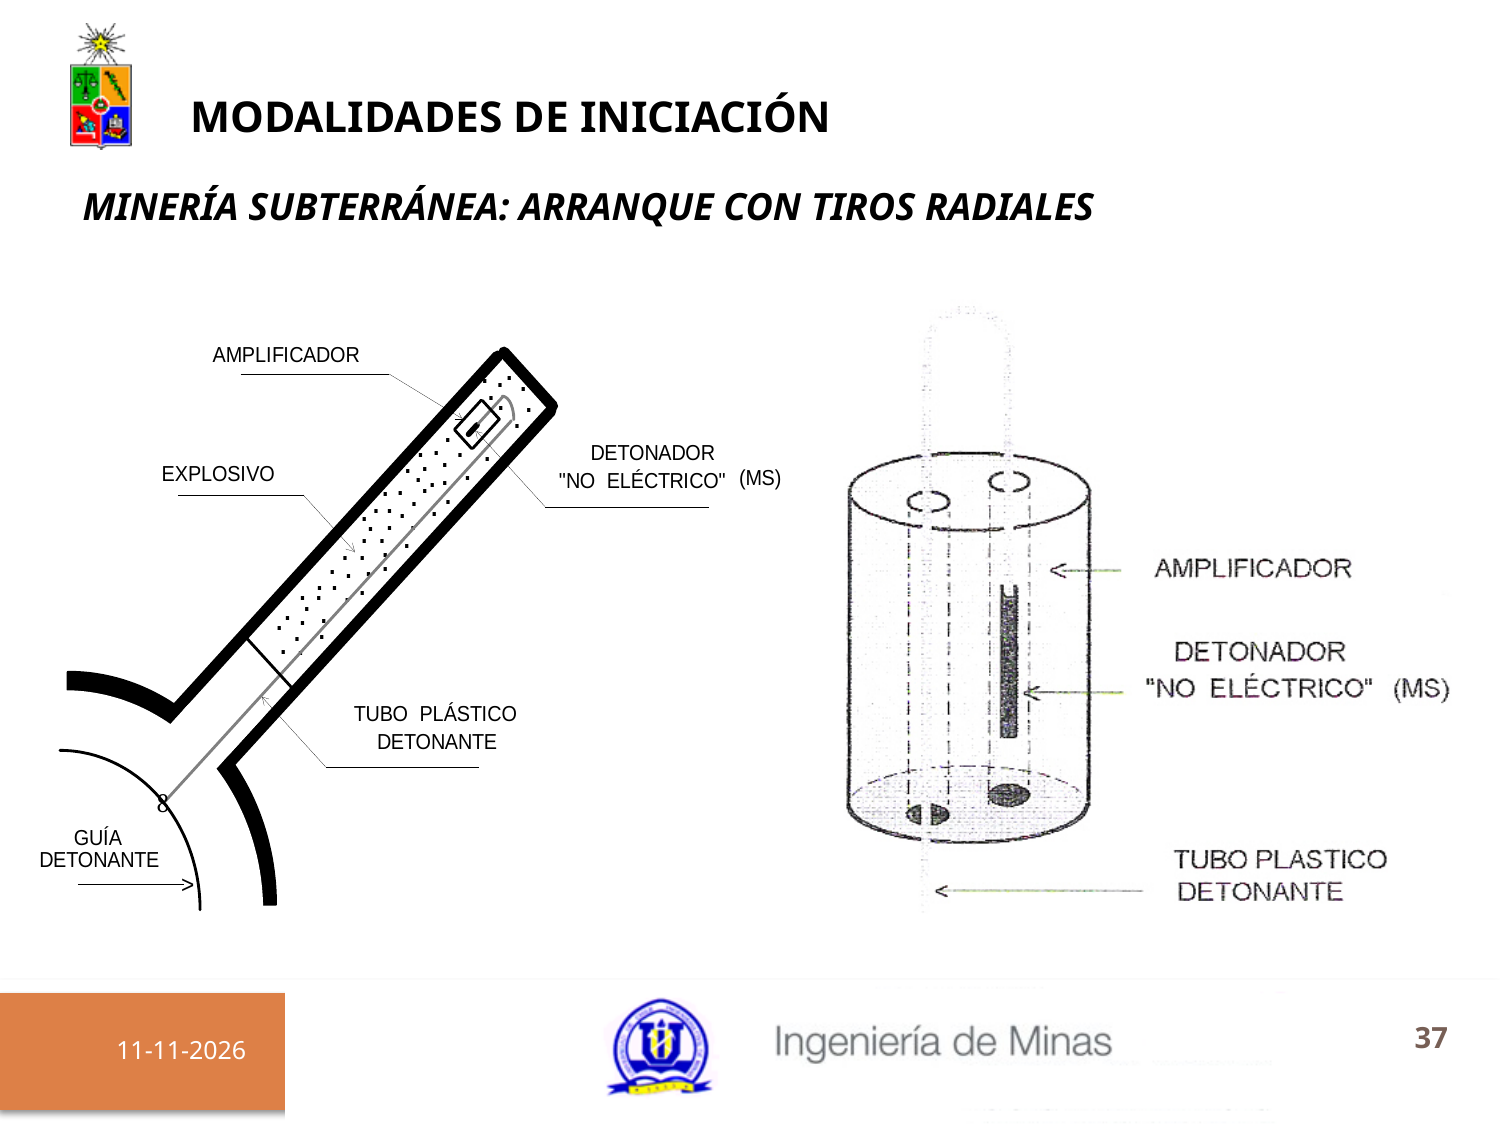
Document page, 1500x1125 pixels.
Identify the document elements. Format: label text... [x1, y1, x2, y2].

picture [831, 292, 1452, 915]
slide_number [12, 995, 279, 1108]
picture [285, 980, 1500, 1125]
picture [69, 23, 132, 151]
text_box Modalidades de iniciación [175, 81, 1266, 148]
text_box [34, 339, 786, 915]
text_box Minería subterránea: arranque con tiros radiales [67, 175, 1110, 236]
